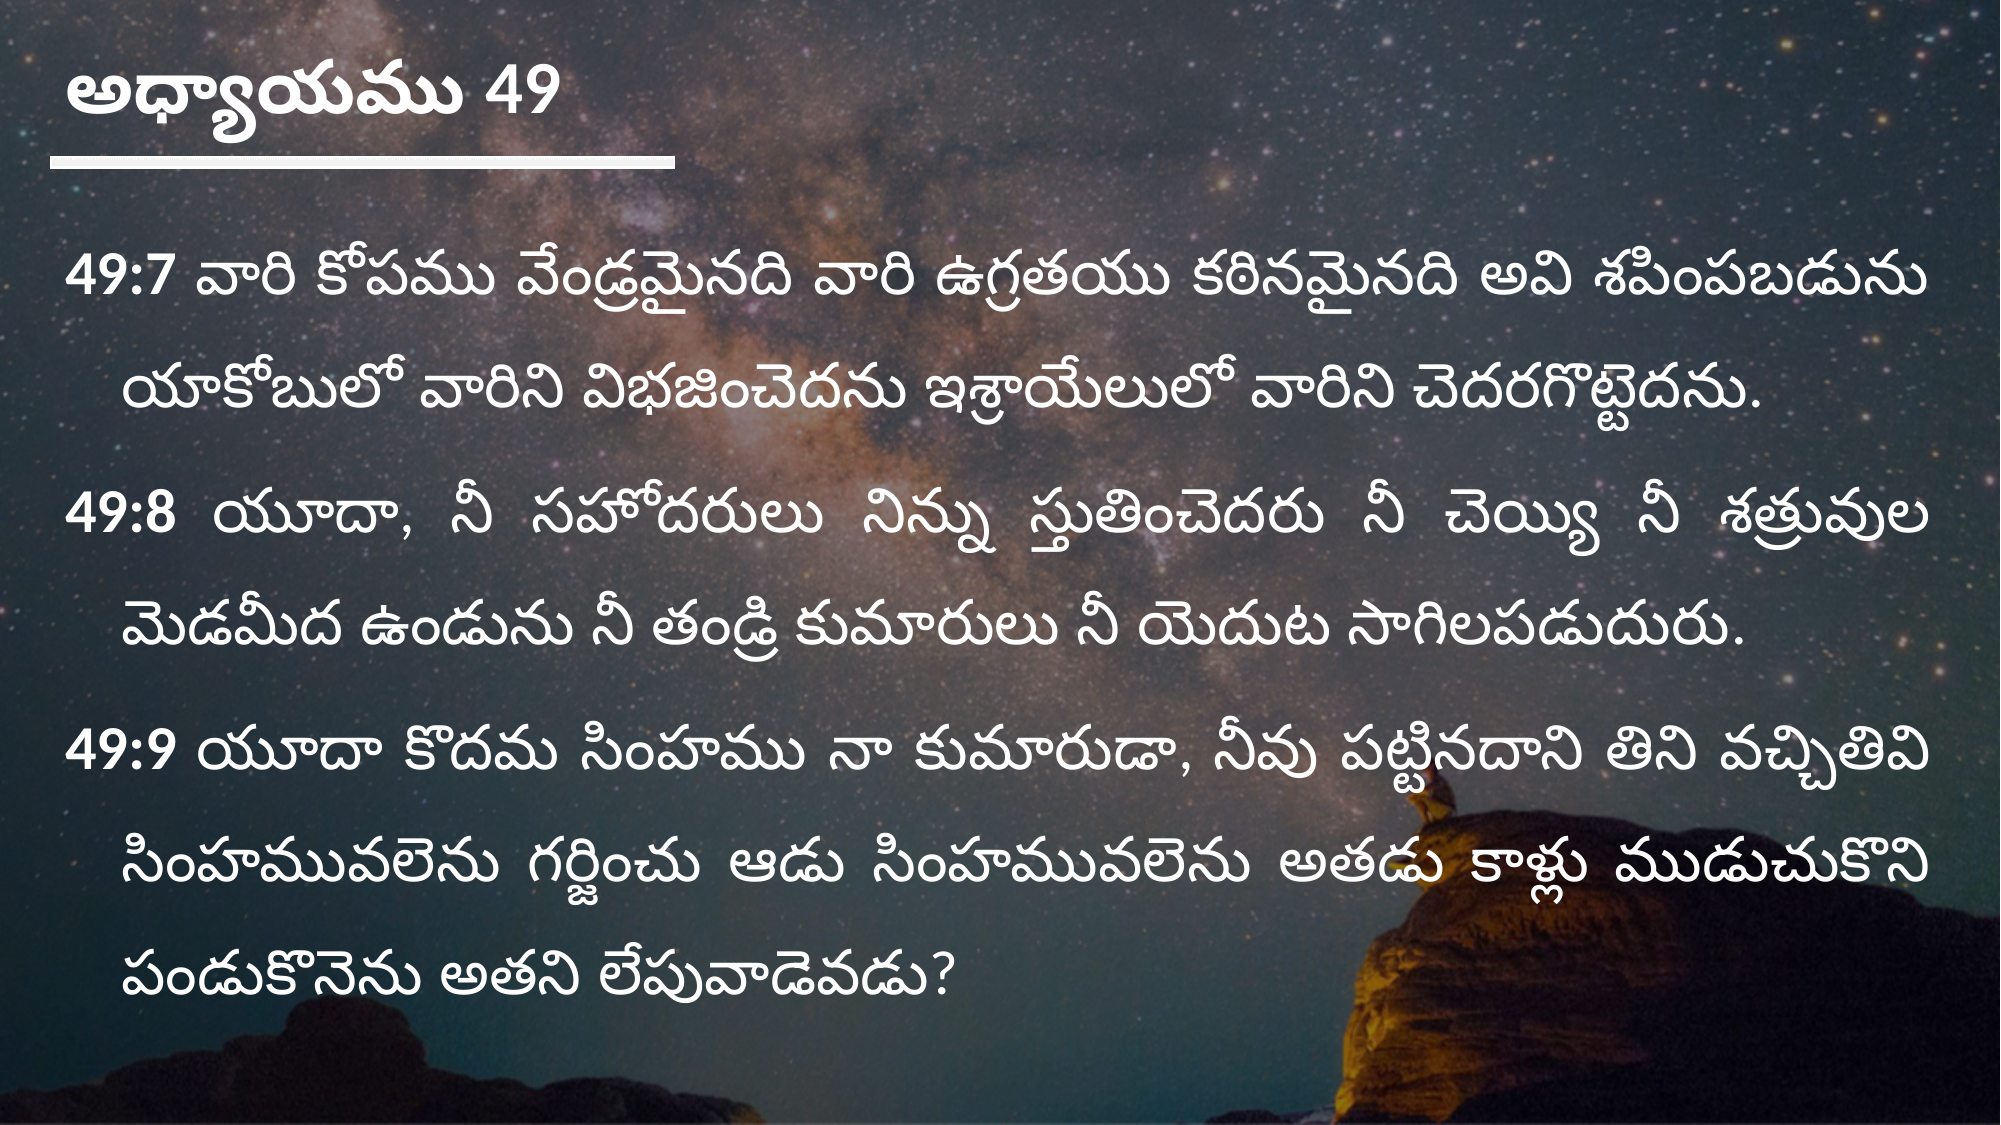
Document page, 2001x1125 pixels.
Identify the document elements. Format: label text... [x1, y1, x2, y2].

title అధ్యాయము 49 [50, 0, 1925, 167]
picture [0, 0, 2000, 1125]
list 49:7 వారి కోపము వేండ్రమైనది వారి ఉగ్రతయు కఠినమైనది అవి శపింపబడును యాకోబులో వారిని విభజించెదను ఇశ్రాయేలులో వారిని చెదరగొట్టెదను. 49:8 యూదా, నీ సహోదరులు నిన్ను స్తుతించెదరు నీ చెయ్యి నీ శత్రువుల మెడమీద ఉండును నీ తండ్రి కుమారులు నీ యెదుట సాగిలపడుదురు. 49:9 యూదా కొదమ సింహము నా కుమారుడా, నీవు పట్టినదాని తిని వచ్చితివి సింహమువలెను గర్జించు ఆడు సింహమువలెను అతడు కాళ్లు ముడుచుకొని పండుకొనెను అతని లేపువాడెవడు? [50, 187, 1946, 1063]
